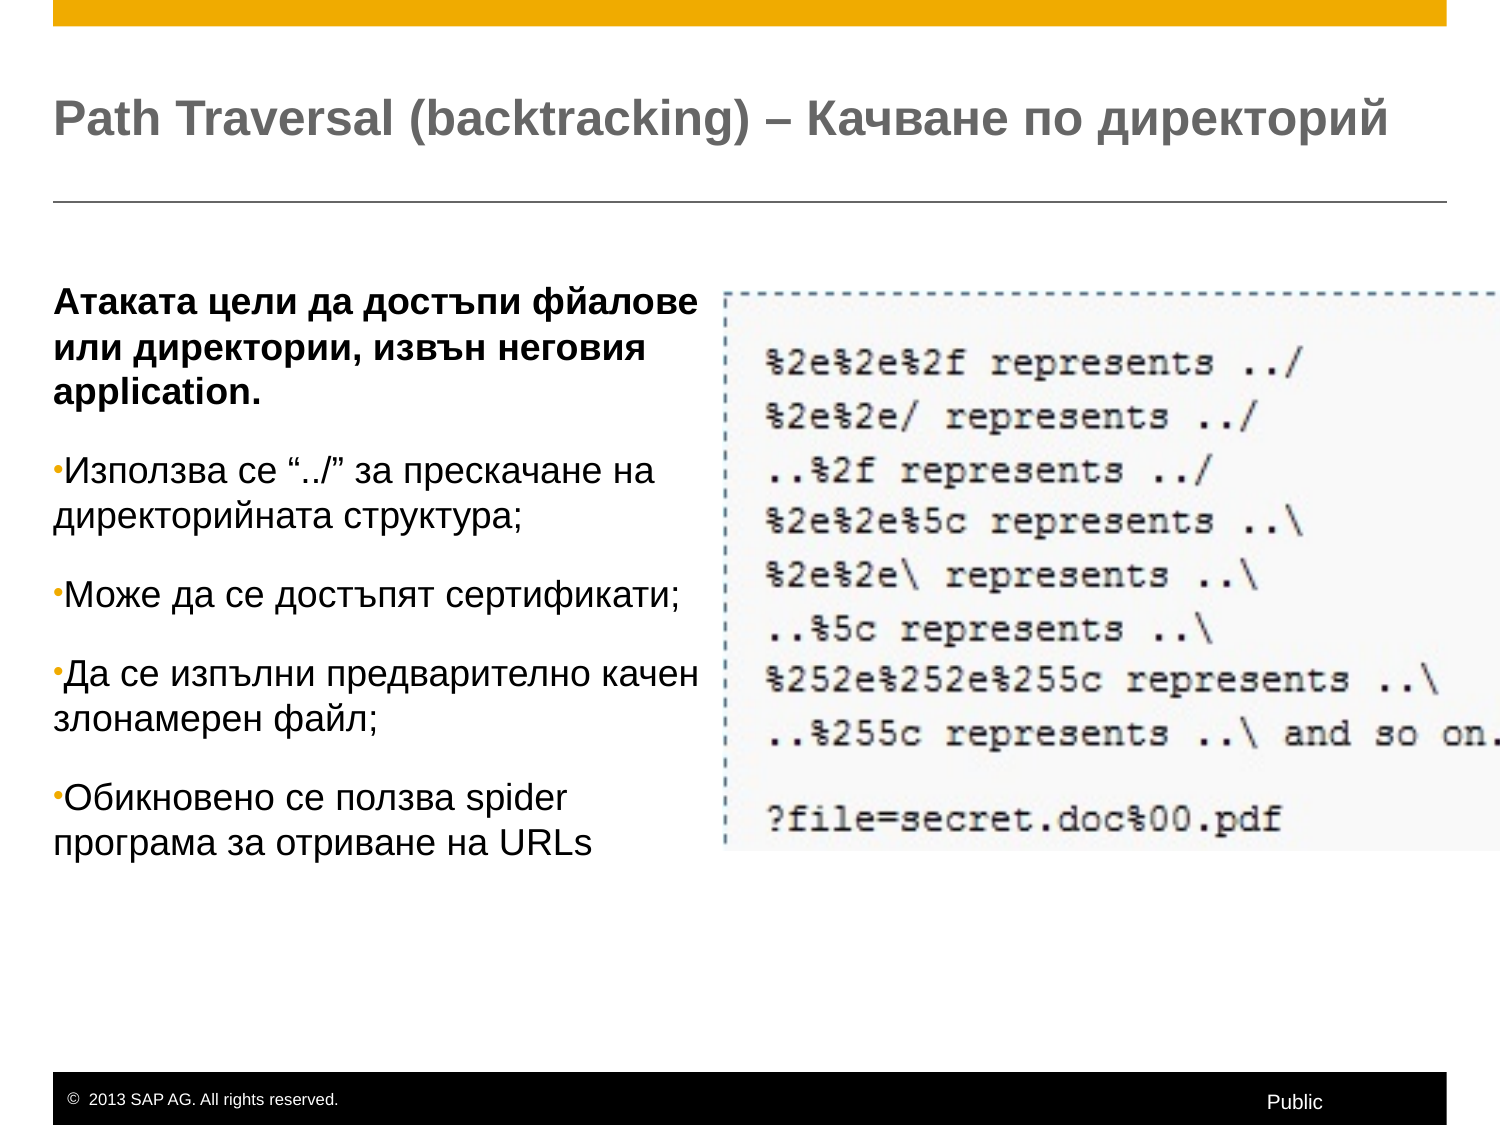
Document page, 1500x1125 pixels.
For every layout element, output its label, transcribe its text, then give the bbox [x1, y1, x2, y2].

picture [721, 290, 1500, 851]
title Path Traversal (backtracking) – Качване по директорий [53, 53, 1447, 178]
list Атаката цели да достъпи фйалове или директории, извън неговия application. Използва се “../” за прескачане на директорийната структура; Може да се достъпят сертификати; Да се изпълни предварително качен злонамерен файл; Обикновено се ползва spider програма за отриване на URLs [53, 277, 737, 998]
